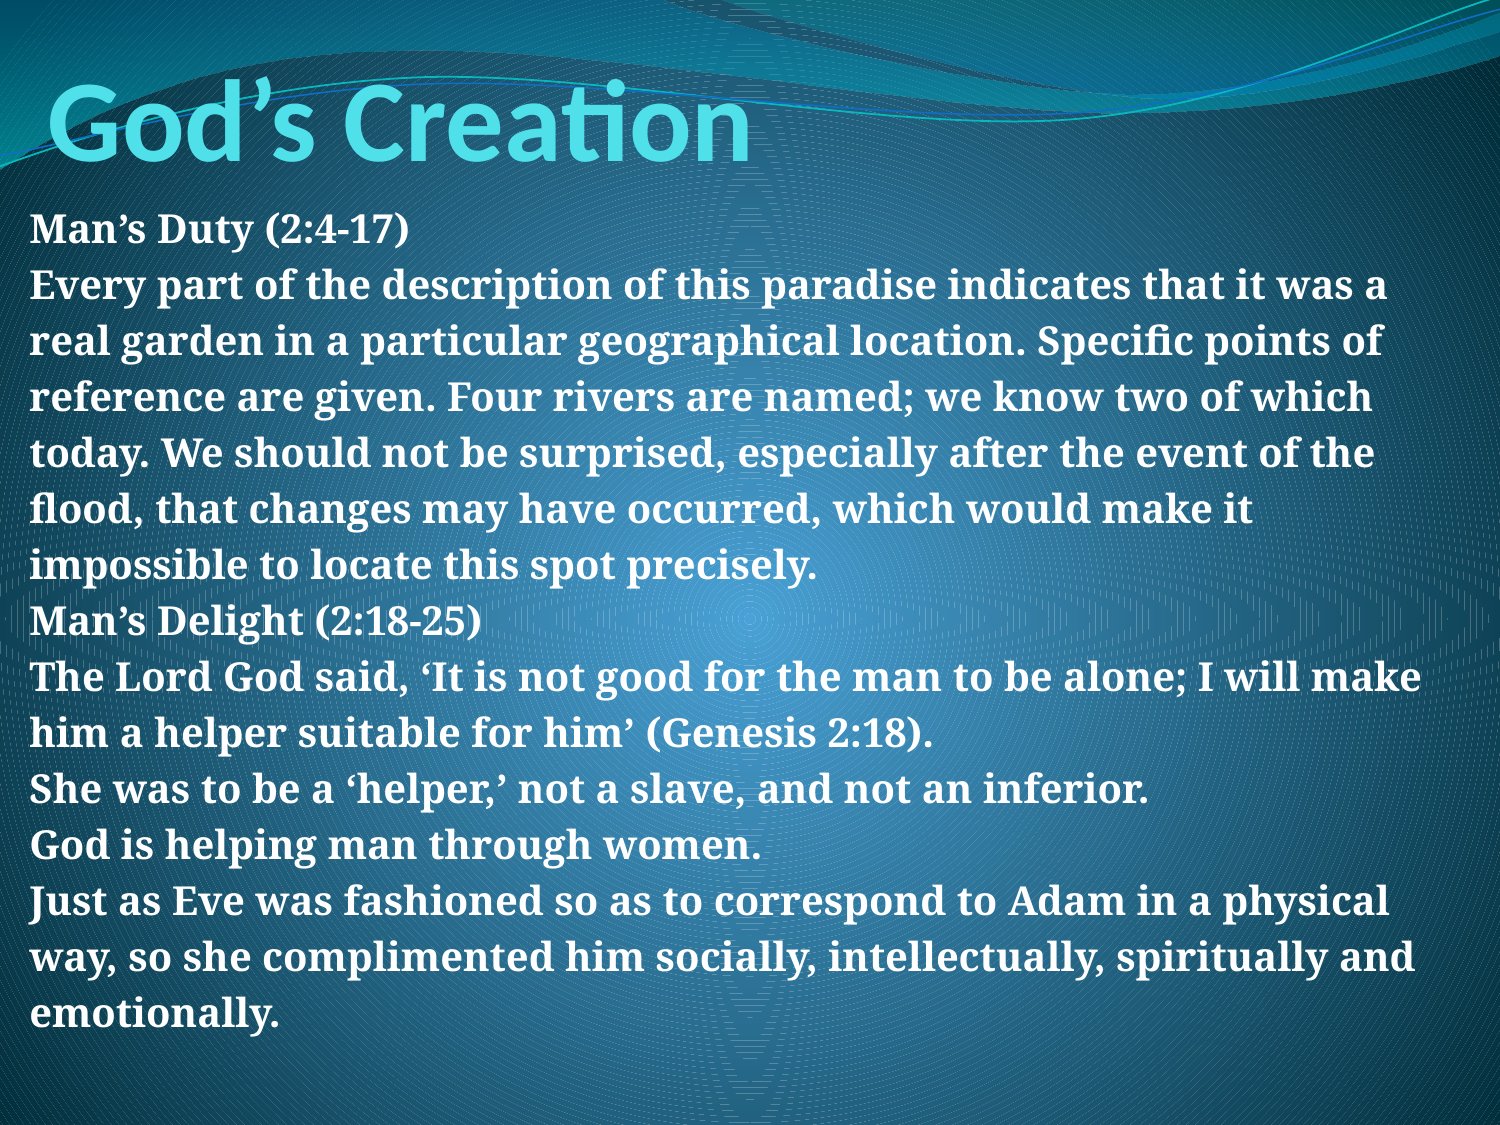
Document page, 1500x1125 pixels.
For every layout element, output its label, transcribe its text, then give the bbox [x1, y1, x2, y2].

subtitle Man’s Duty (2:4-17) Every part of the description of this paradise indicates that it was a real garden in a particular geographical location. Specific points of reference are given. Four rivers are named; we know two of which today. We should not be surprised, especially after the event of the flood, that changes may have occurred, which would make it impossible to locate this spot precisely. Man’s Delight (2:18-25) The Lord God said, ‘It is not good for the man to be alone; I will make him a helper suitable for him’ (Genesis 2:18). She was to be a ‘helper,’ not a slave, and not an inferior. God is helping man through women. Just as Eve was fashioned so as to correspond to Adam in a physical way, so she complimented him socially, intellectually, spiritually and emotionally. [29, 196, 1459, 1106]
title God’s Creation [17, 30, 1483, 185]
